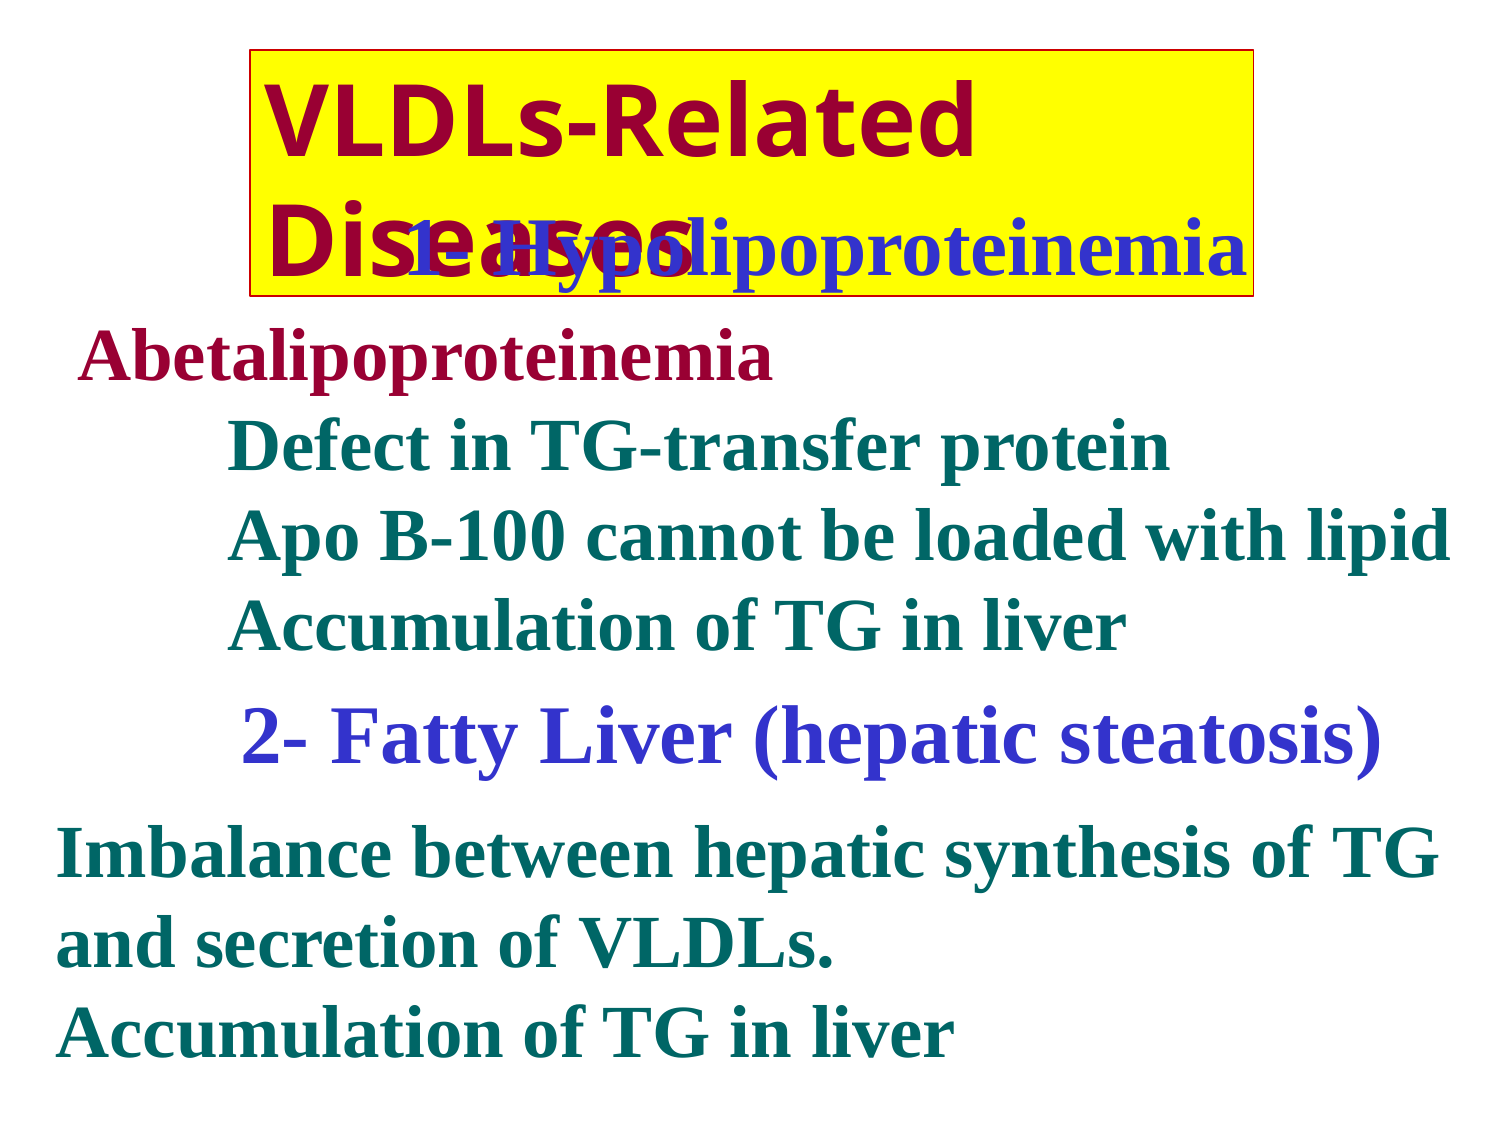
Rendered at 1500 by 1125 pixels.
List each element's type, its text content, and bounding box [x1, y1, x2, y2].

title VLDLs-Related Diseases [249, 50, 1254, 192]
text_box 1- Hypolipoproteinemia Abetalipoproteinemia Defect in TG-transfer protein Apo B-100 cannot be loaded with lipid Accumulation of TG in liver 2- Fatty Liver (hepatic steatosis) Imbalance between hepatic synthesis of TG and secretion of VLDLs. Accumulation of TG in liver [53, 192, 1455, 1073]
